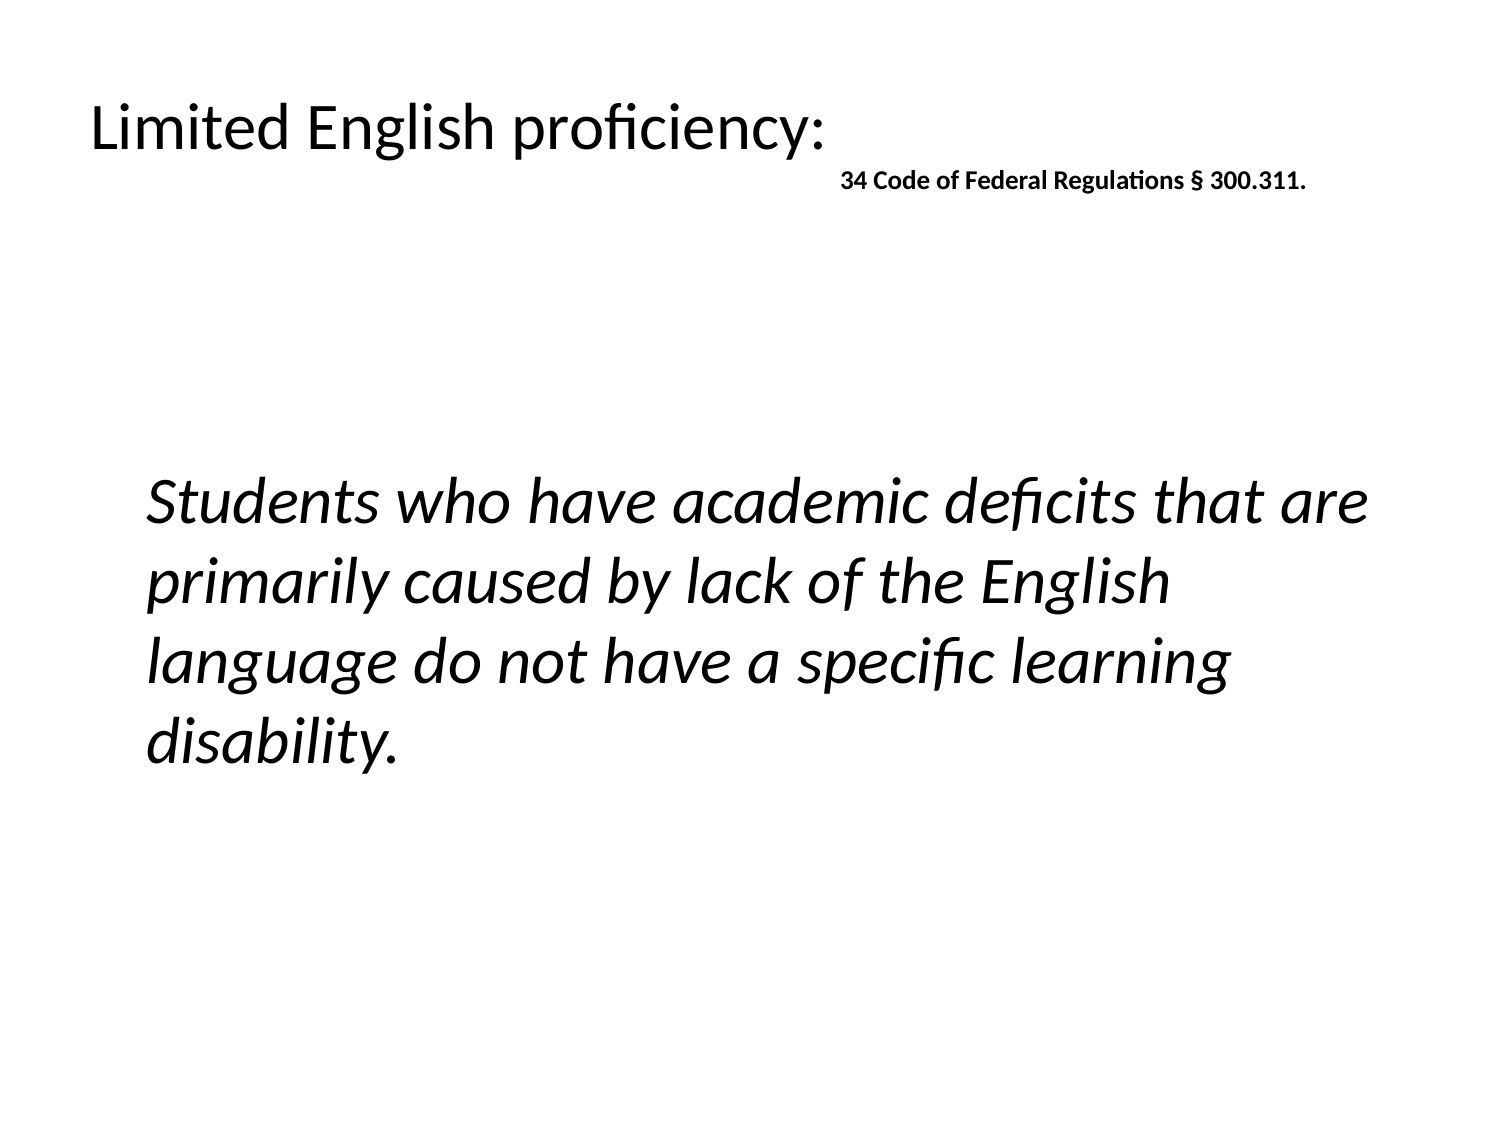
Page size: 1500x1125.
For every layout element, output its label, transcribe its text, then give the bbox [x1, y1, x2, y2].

title Limited English proficiency: 34 Code of Federal Regulations § 300.311. [75, 45, 1425, 233]
list Students who have academic deficits that are primarily caused by lack of the English language do not have a specific learning disability. [75, 262, 1425, 1005]
